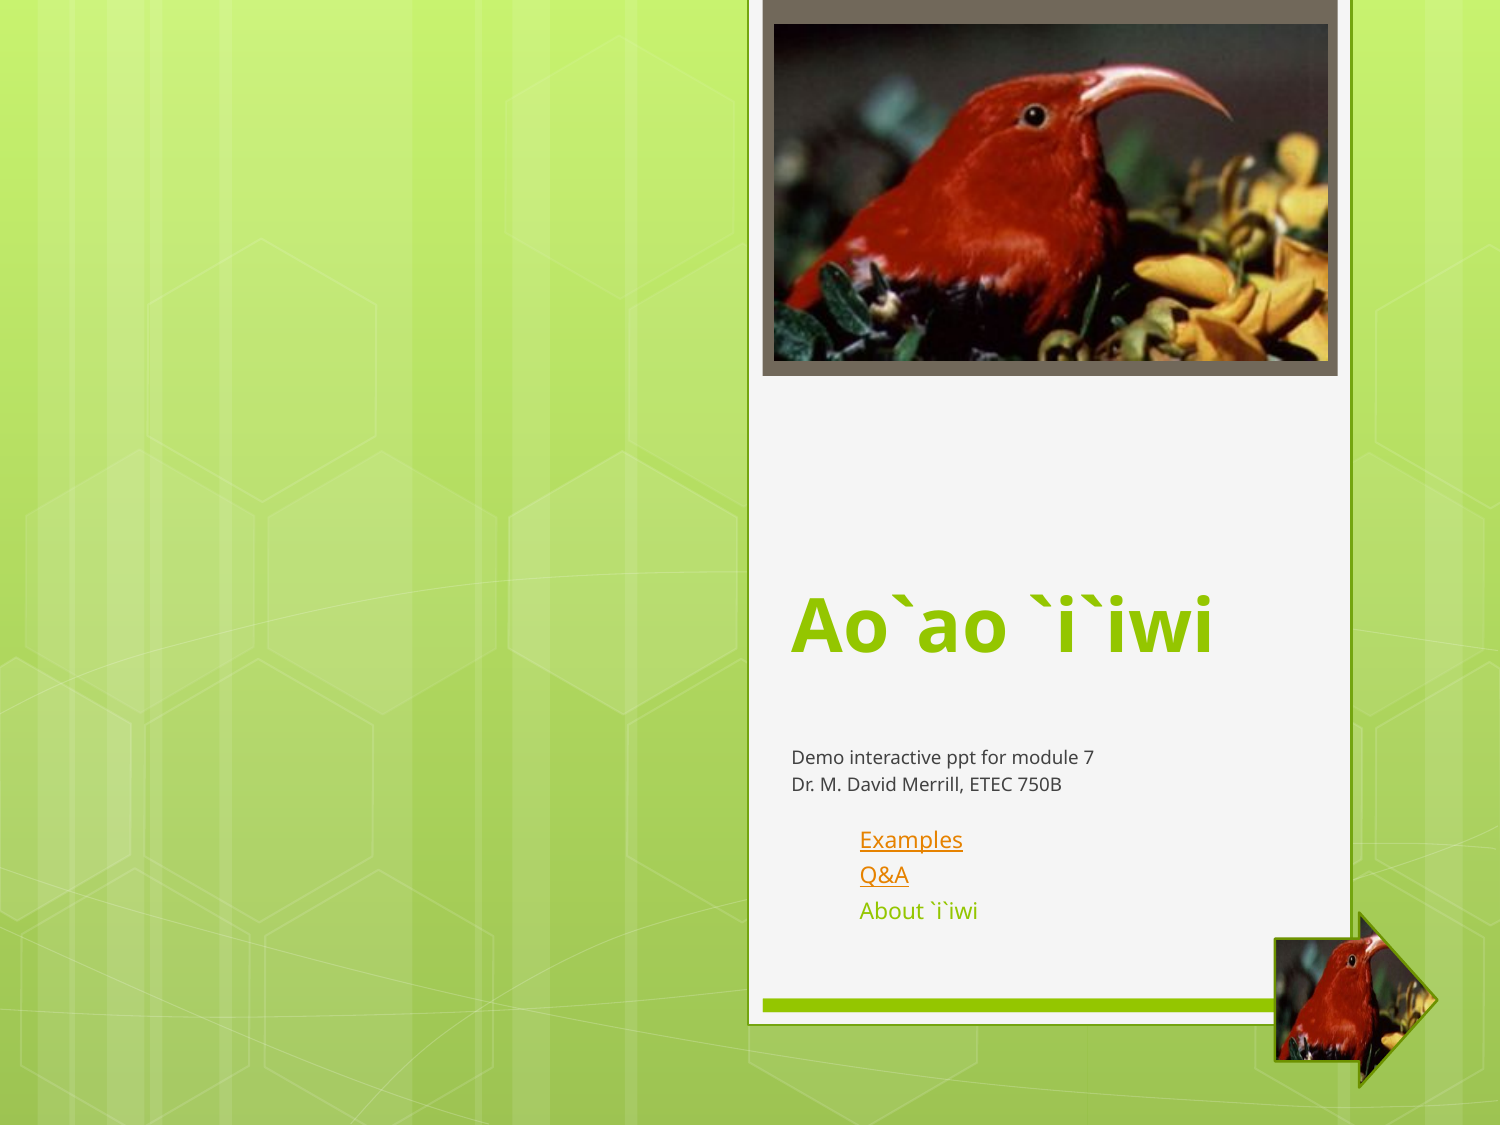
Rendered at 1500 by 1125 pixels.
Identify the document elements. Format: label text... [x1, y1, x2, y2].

subtitle Demo interactive ppt for module 7 Dr. M. David Merrill, ETEC 750B Examples Q&A About `i`iwi [776, 712, 1320, 933]
picture [774, 24, 1329, 361]
title Ao`ao `i`iwi [776, 444, 1320, 675]
text_box [1273, 911, 1439, 1089]
